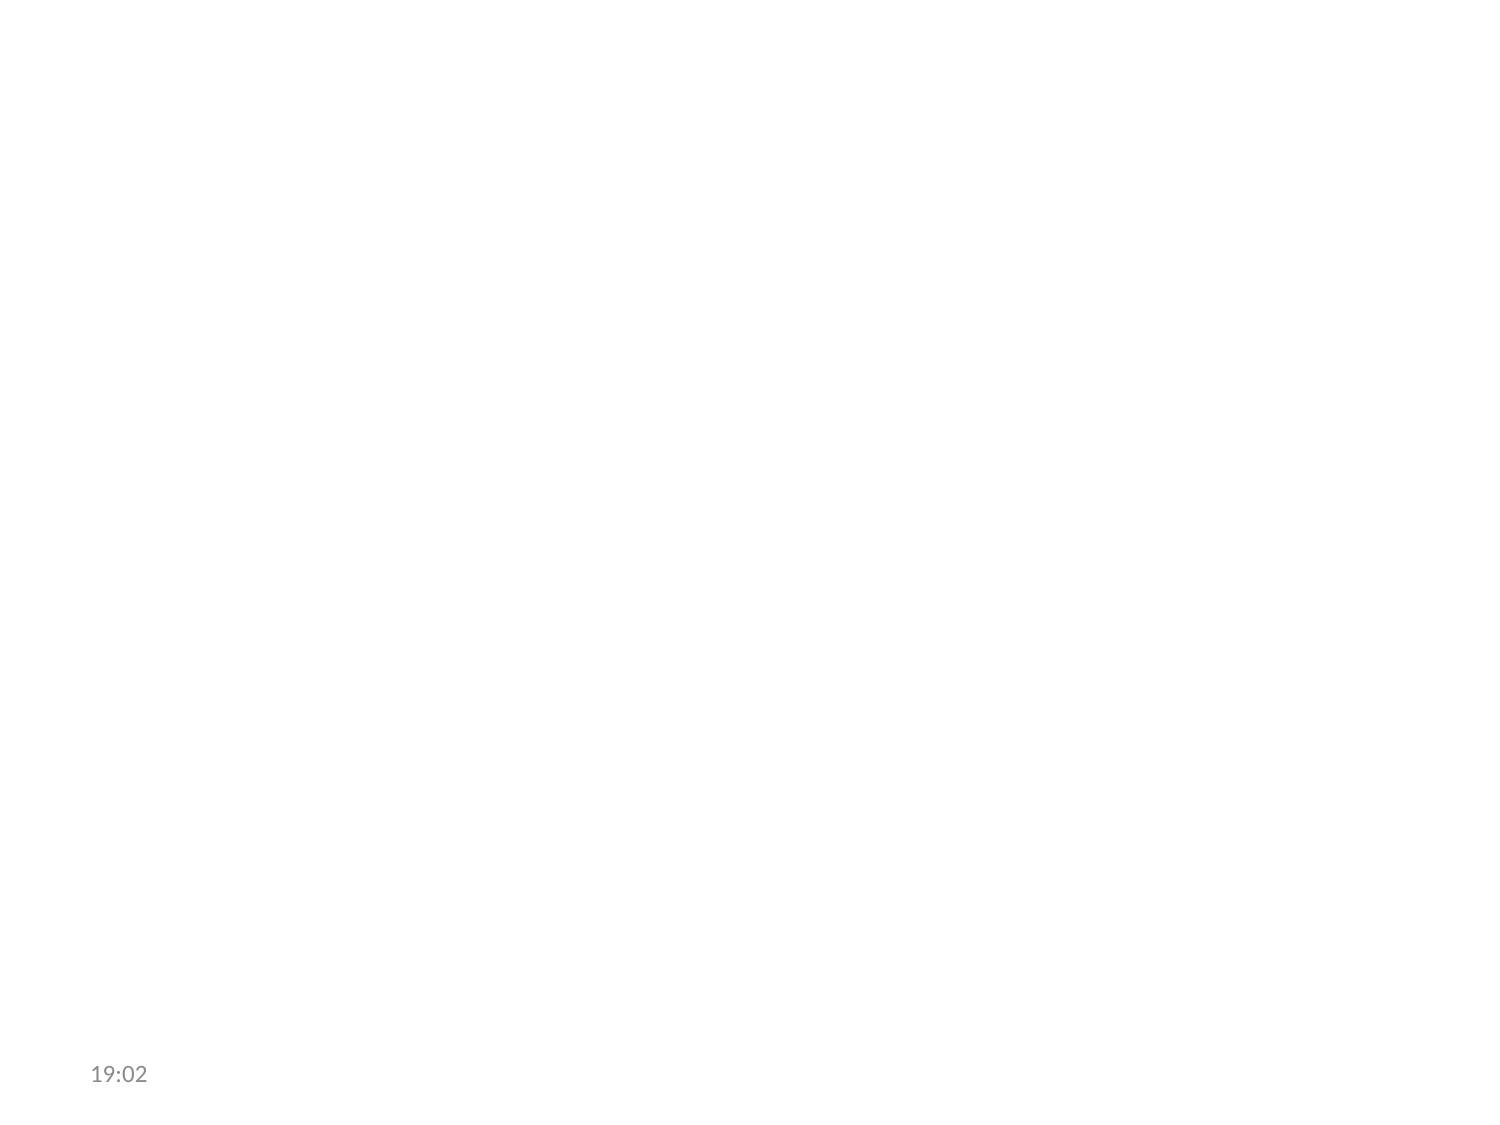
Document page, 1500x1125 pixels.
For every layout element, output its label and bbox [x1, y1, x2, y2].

slide_number [75, 1042, 425, 1103]
